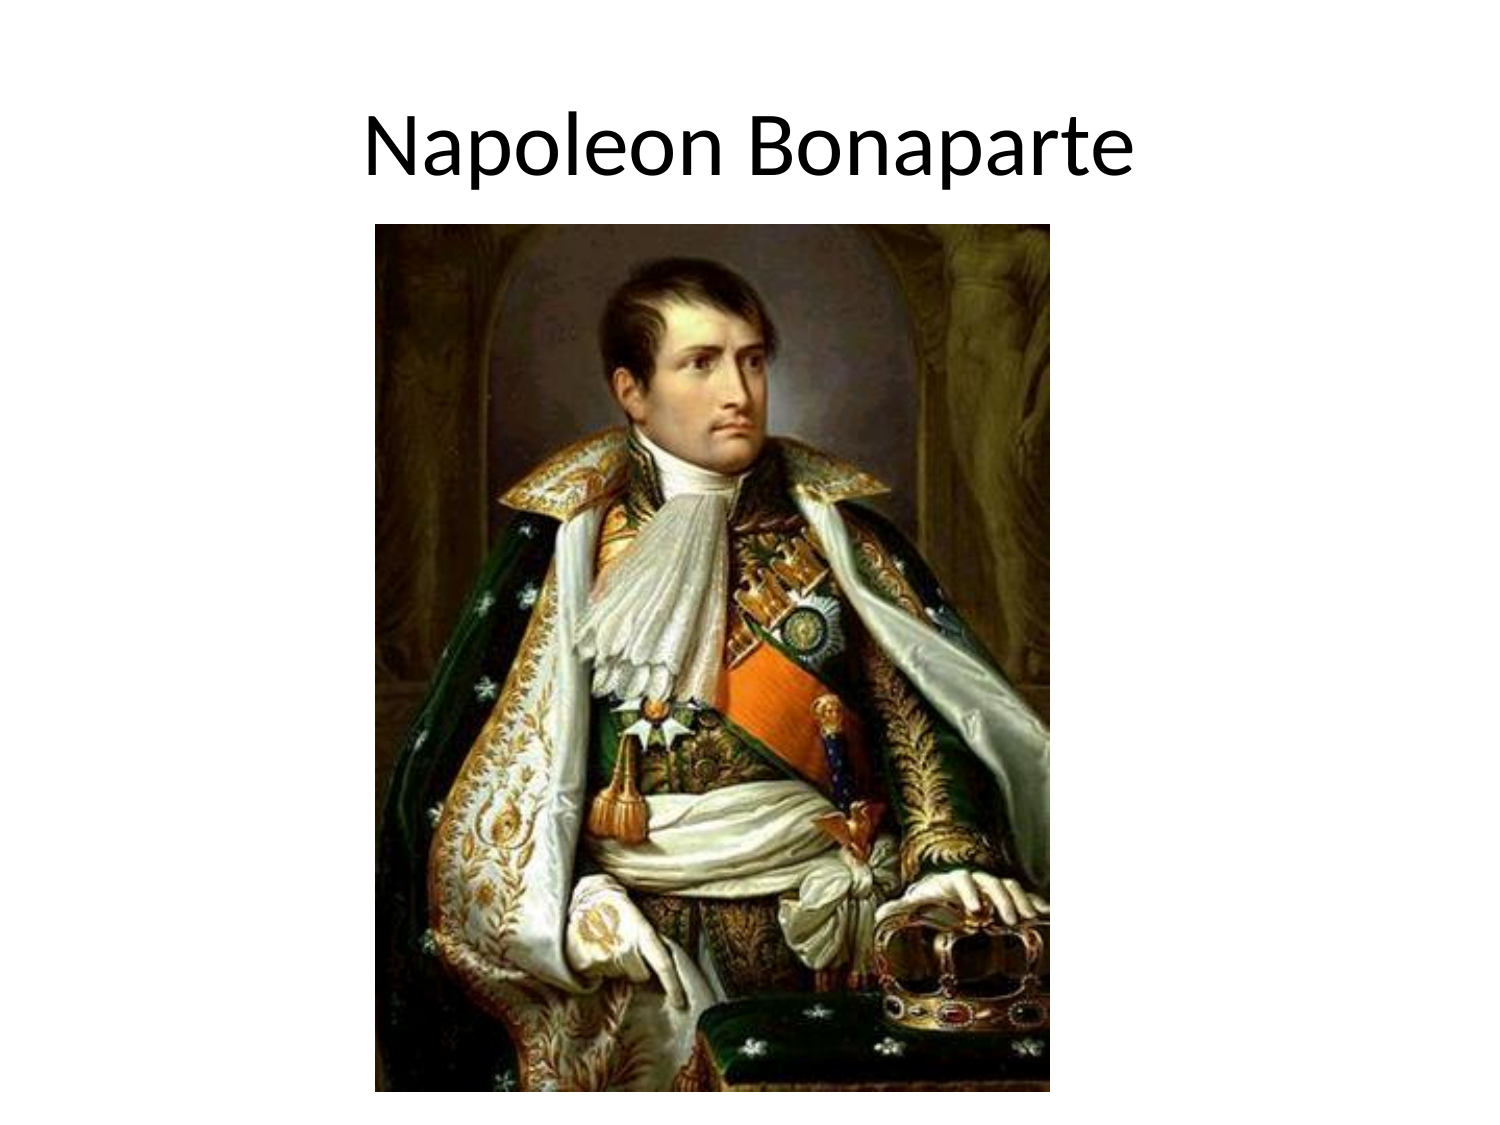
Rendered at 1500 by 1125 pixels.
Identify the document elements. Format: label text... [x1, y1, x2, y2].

title Napoleon Bonaparte [75, 45, 1425, 233]
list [374, 224, 1051, 1092]
